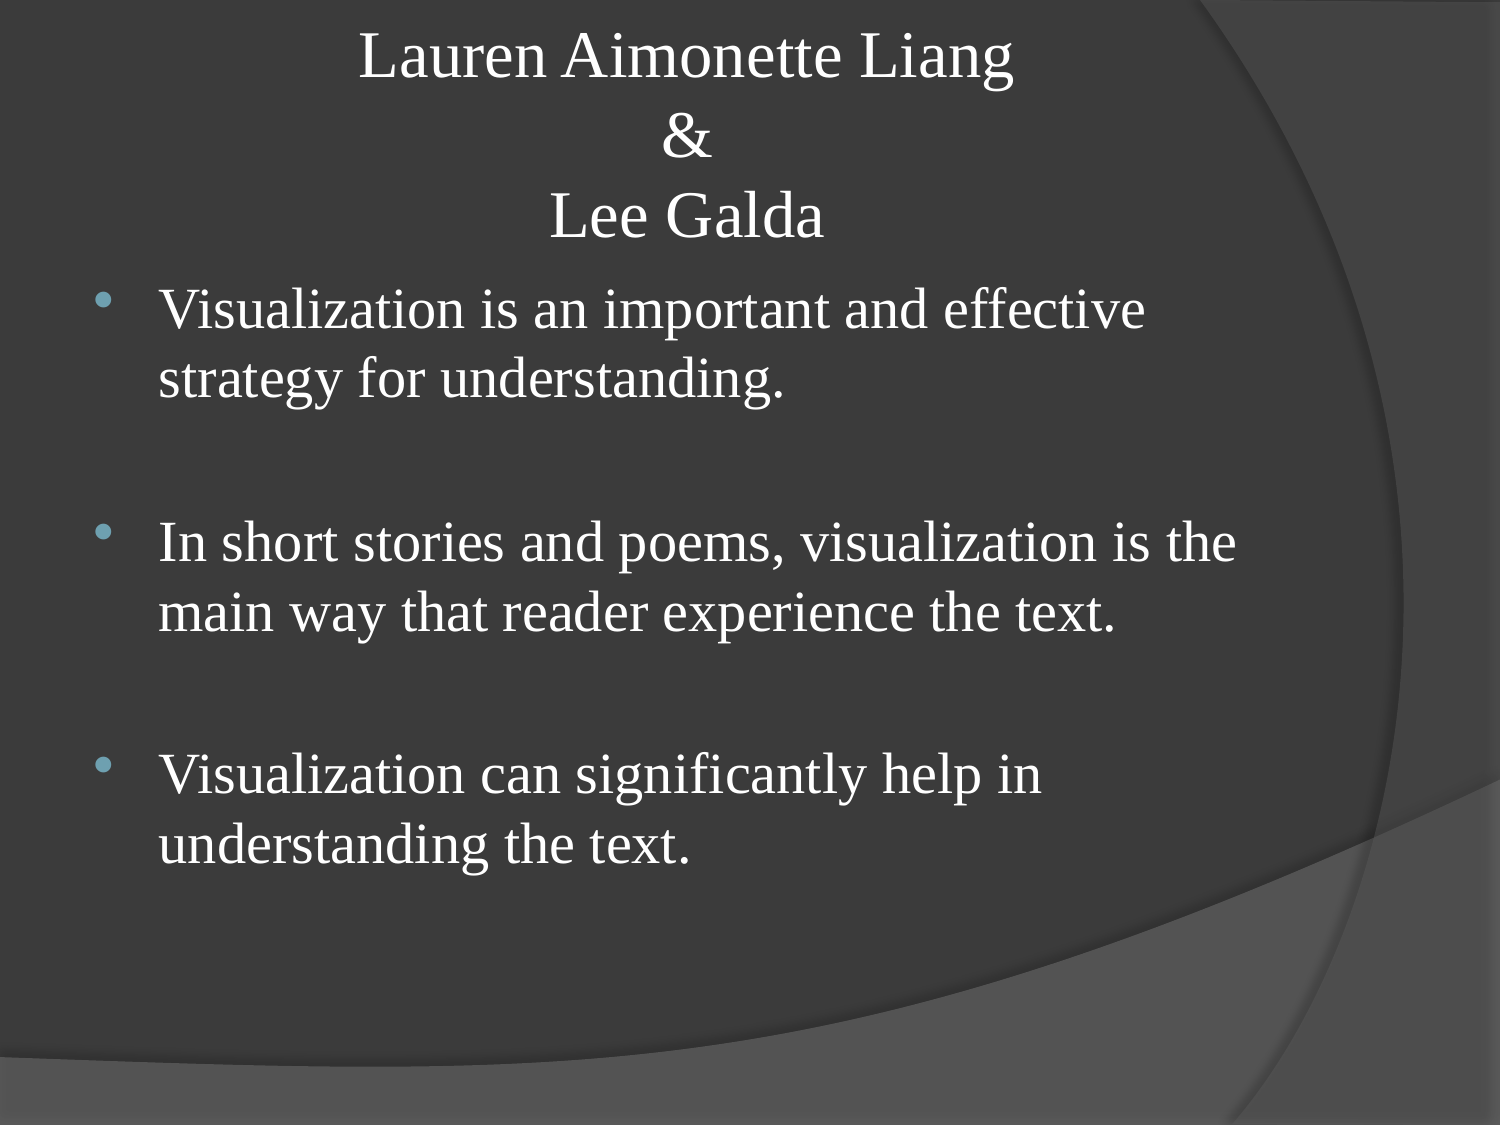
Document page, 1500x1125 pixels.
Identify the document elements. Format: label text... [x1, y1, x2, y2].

list Visualization is an important and effective strategy for understanding. In short stories and poems, visualization is the main way that reader experience the text. Visualization can significantly help in understanding the text. [75, 262, 1300, 1005]
title Lauren Aimonette Liang & Lee Galda [75, 37, 1300, 225]
